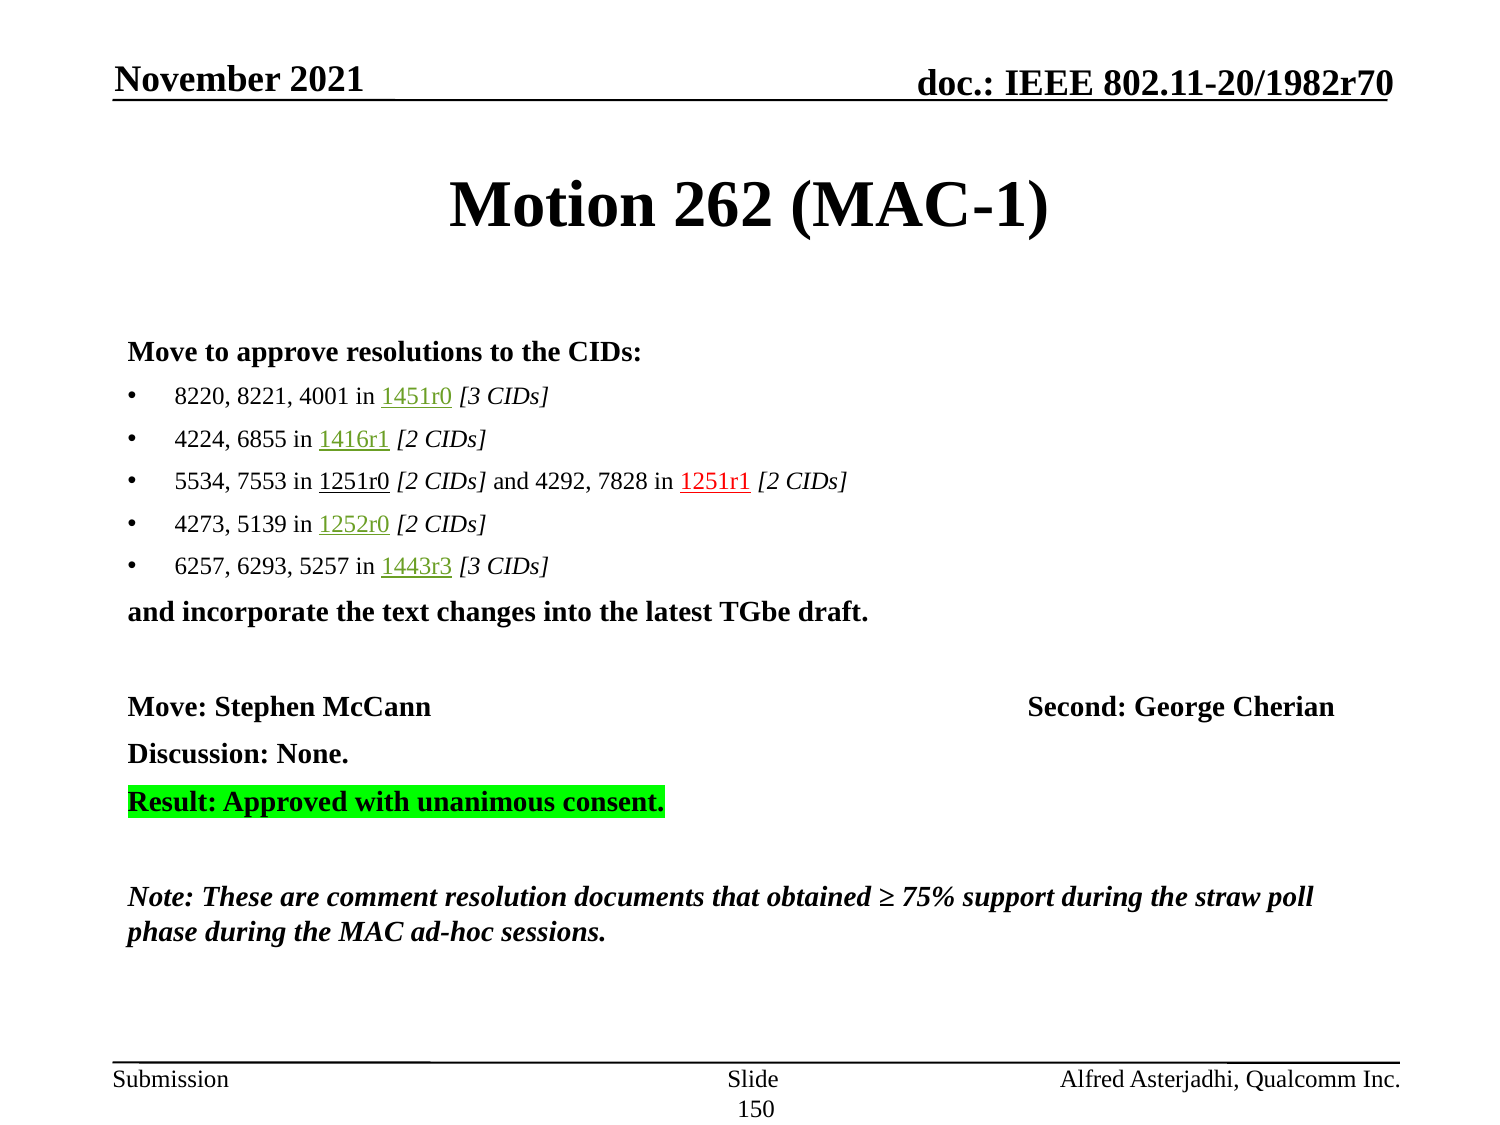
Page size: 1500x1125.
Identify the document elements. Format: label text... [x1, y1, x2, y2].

footer Alfred Asterjadhi, Qualcomm Inc. [878, 1061, 1402, 1093]
title Motion 262 (MAC-1) [112, 112, 1388, 288]
slide_number Slide 150 [712, 1061, 800, 1123]
list Move to approve resolutions to the CIDs: 8220, 8221, 4001 in 1451r0 [3 CIDs] 4224, 6855 in 1416r1 [2 CIDs] 5534, 7553 in 1251r0 [2 CIDs] and 4292, 7828 in 1251r1 [2 CIDs] 4273, 5139 in 1252r0 [2 CIDs] 6257, 6293, 5257 in 1443r3 [3 CIDs] and incorporate the text changes into the latest TGbe draft. Move: Stephen McCann Second: George Cherian Discussion: None. Result: Approved with unanimous consent. Note: These are comment resolution documents that obtained ≥ 75% support during the straw poll phase during the MAC ad-hoc sessions. [112, 324, 1388, 1063]
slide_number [114, 54, 423, 100]
